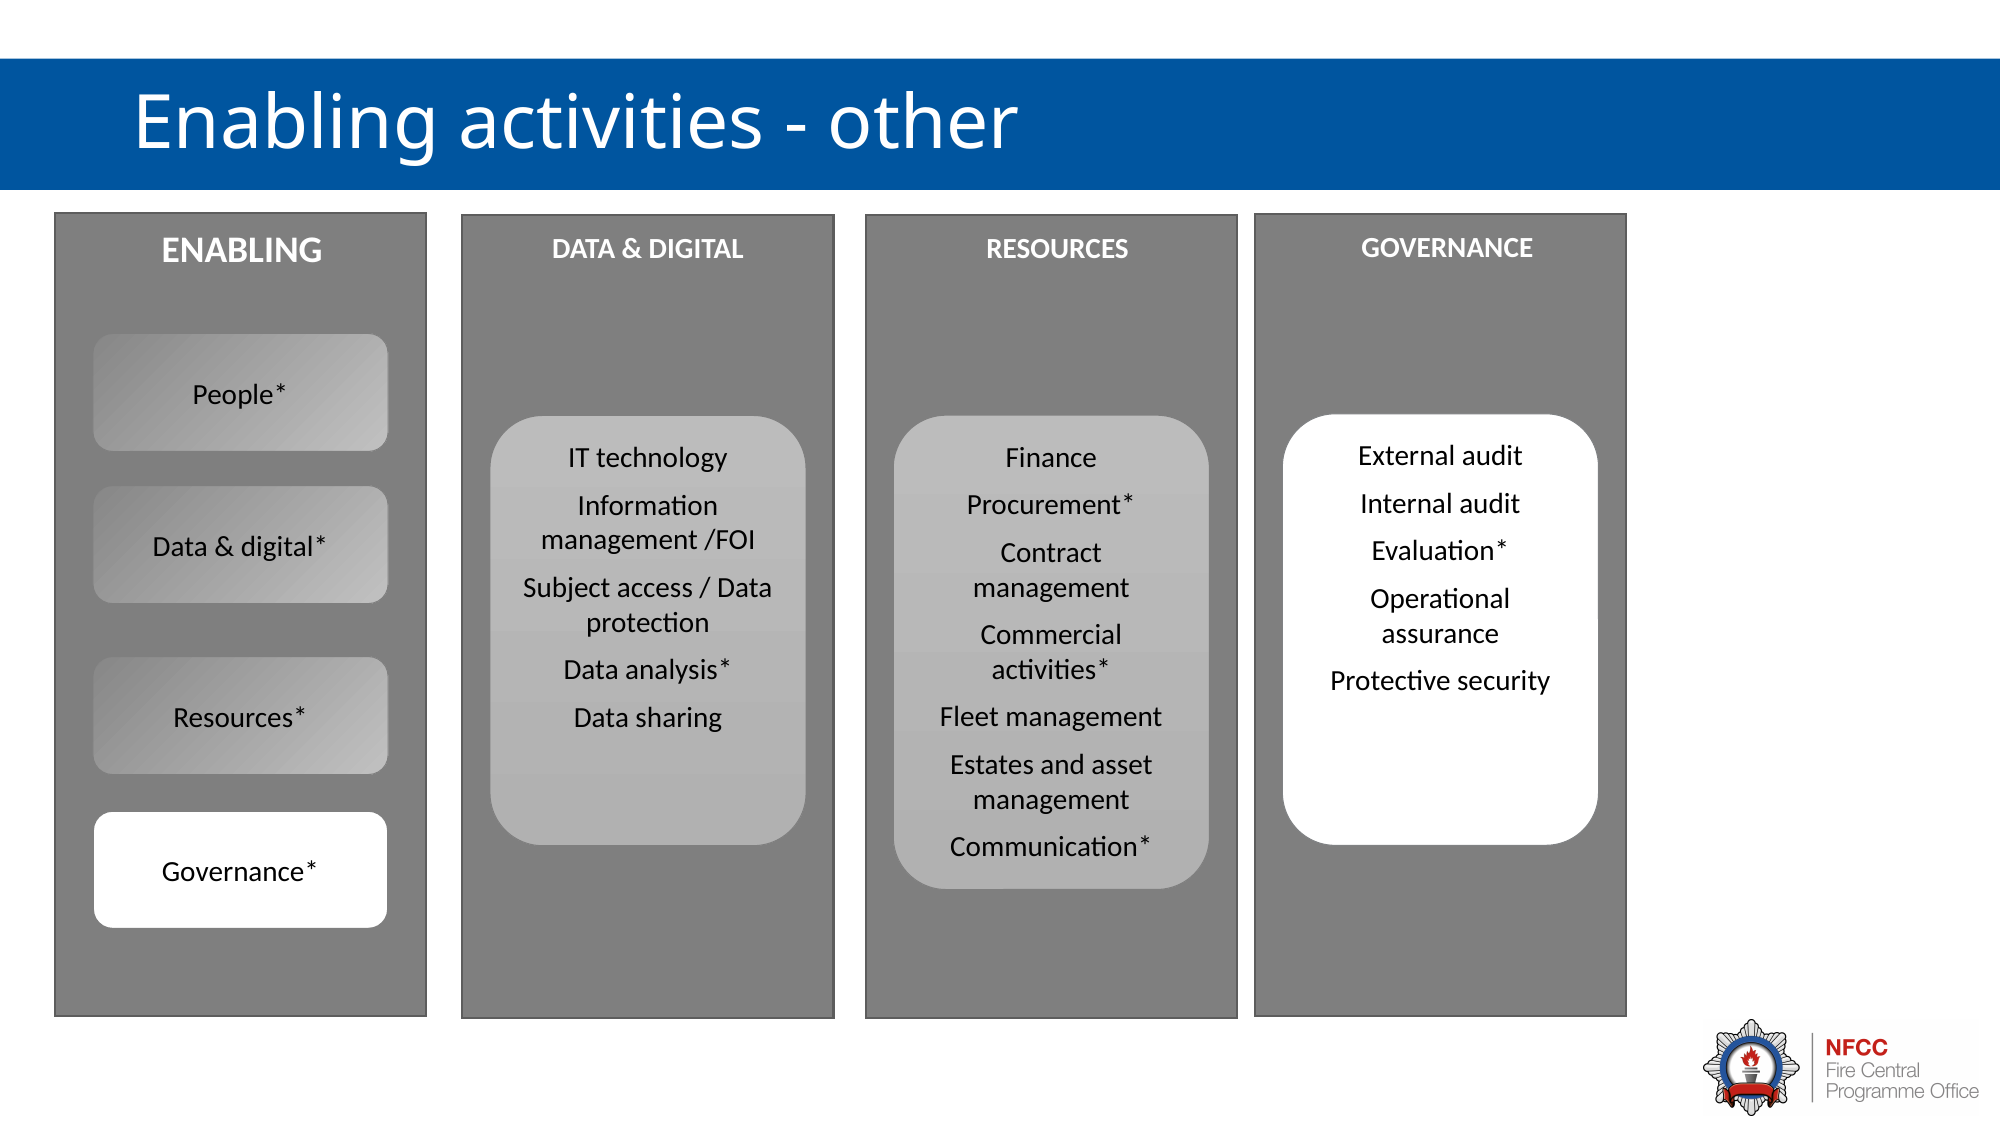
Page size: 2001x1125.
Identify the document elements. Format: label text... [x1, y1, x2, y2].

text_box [865, 214, 1237, 1018]
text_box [1254, 213, 1627, 1017]
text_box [54, 213, 427, 1017]
title Enabling activities - other [0, 58, 2000, 190]
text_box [462, 215, 834, 1019]
picture [1703, 1019, 1979, 1116]
